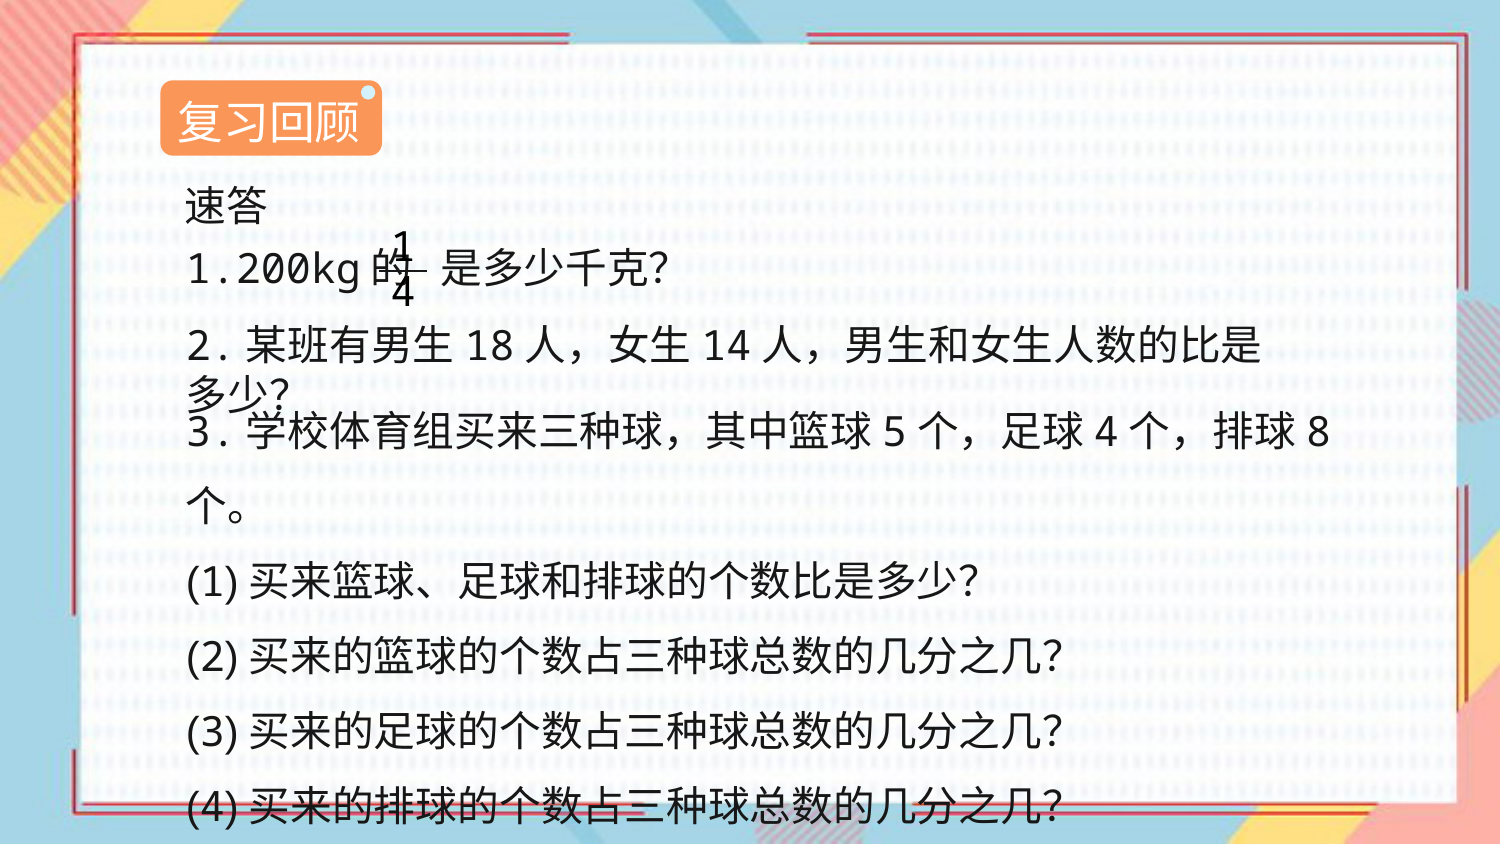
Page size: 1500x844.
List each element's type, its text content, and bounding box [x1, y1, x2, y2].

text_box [171, 218, 716, 325]
picture [0, 0, 1500, 844]
text_box 3.学校体育组买来三种球，其中篮球5个，足球4个，排球8个。 (1)买来篮球、足球和排球的个数比是多少？ (2)买来的篮球的个数占三种球总数的几分之几？ (3)买来的足球的个数占三种球总数的几分之几？ (4)买来的排球的个数占三种球总数的几分之几？ [171, 371, 1389, 837]
text_box 速答 [166, 168, 333, 239]
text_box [160, 80, 404, 156]
text_box 2.某班有男生18人，女生14人，男生和女生人数的比是多少？ [171, 311, 1311, 371]
